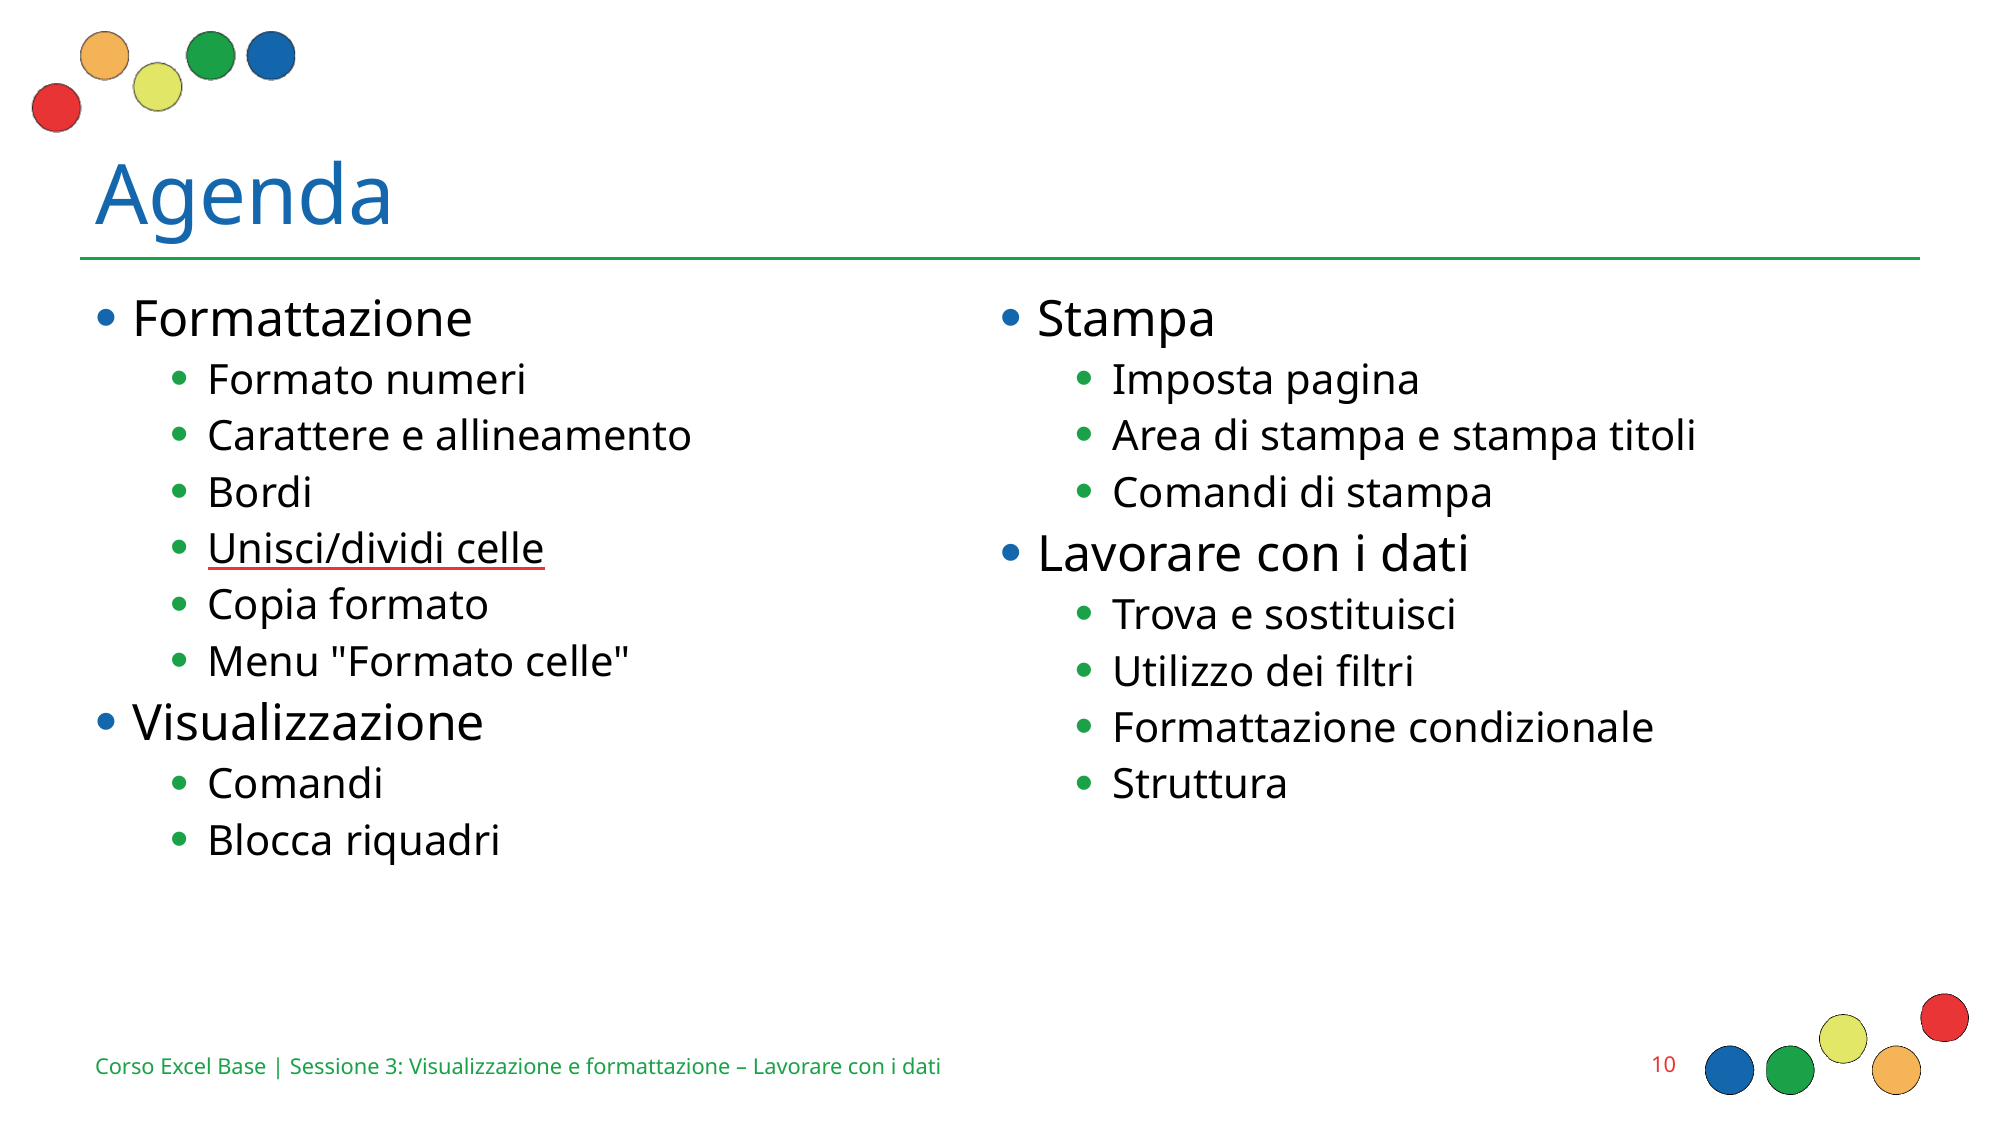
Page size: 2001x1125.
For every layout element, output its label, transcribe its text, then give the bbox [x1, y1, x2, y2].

title Agenda [80, 123, 1920, 259]
list Formattazione Formato numeri Carattere e allineamento Bordi Unisci/dividi celle Copia formato Menu "Formato celle" Visualizzazione Comandi Blocca riquadri Stampa Imposta pagina Area di stampa e stampa titoli Comandi di stampa Lavorare con i dati Trova e sostituisci Utilizzo dei filtri Formattazione condizionale Struttura [80, 278, 1920, 1011]
slide_number 10 [1583, 1035, 1692, 1096]
picture [1704, 990, 1971, 1096]
footer Corso Excel Base | Sessione 3: Visualizzazione e formattazione – Lavorare con i dati [80, 1035, 1571, 1096]
picture [29, 30, 295, 135]
